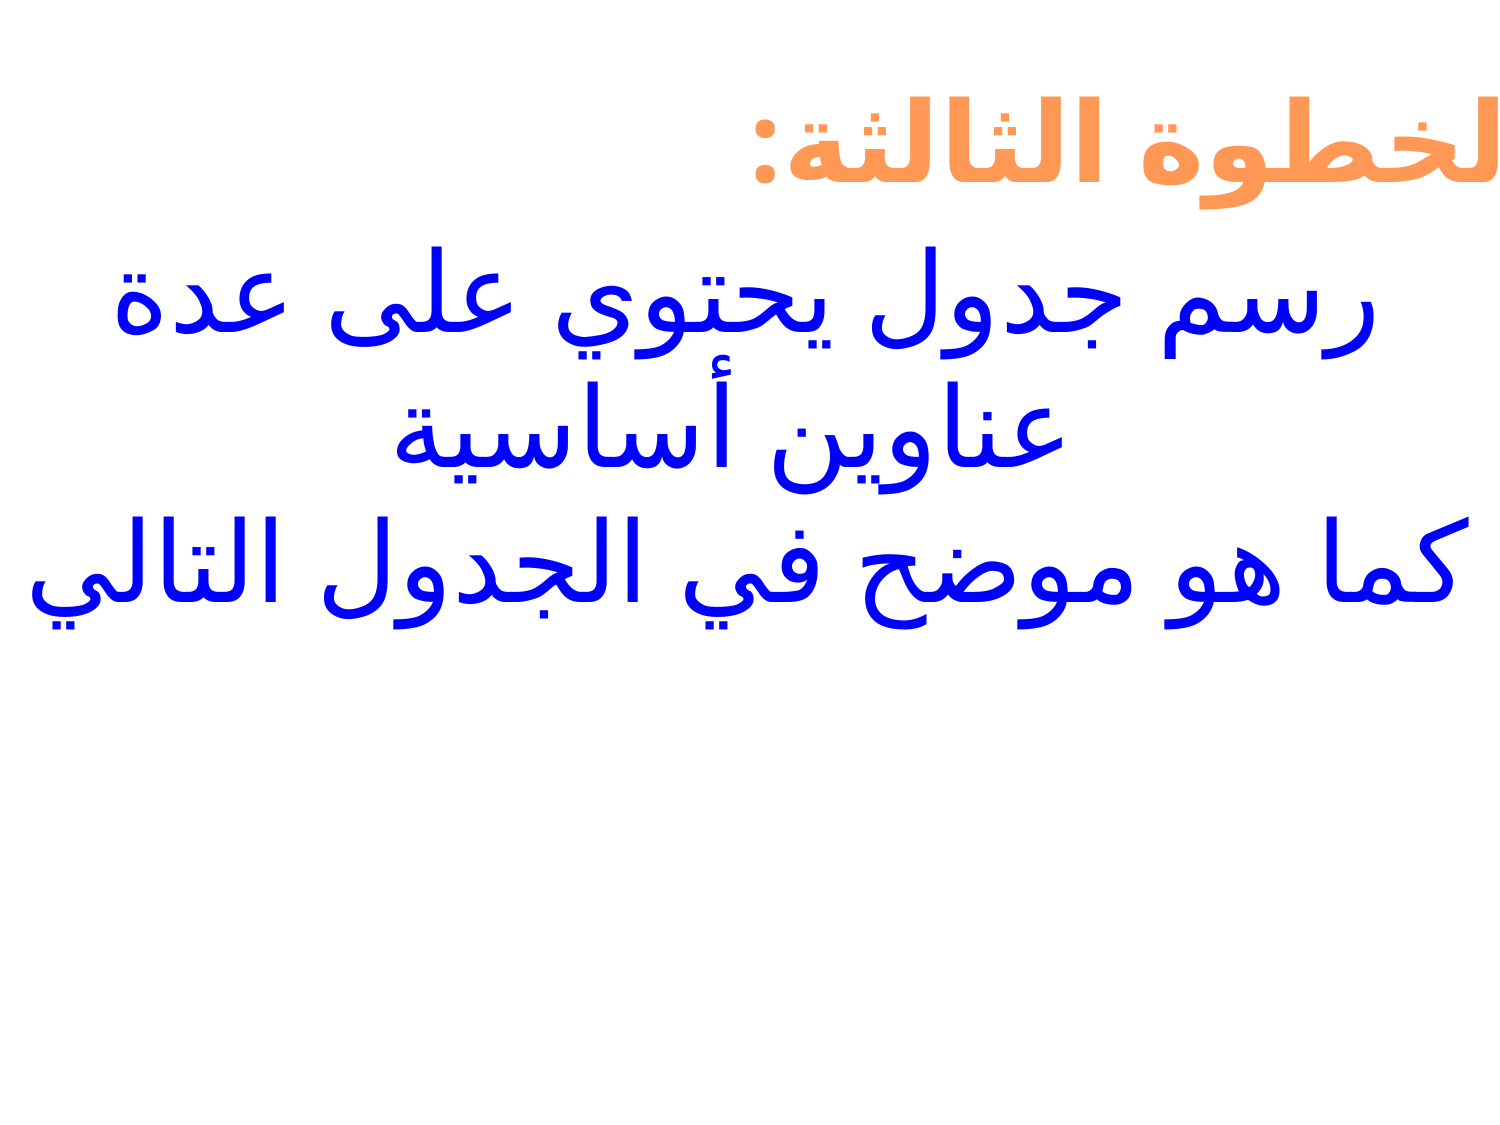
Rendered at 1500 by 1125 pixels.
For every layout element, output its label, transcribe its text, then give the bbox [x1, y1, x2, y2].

text_box الخطوة الثالثة: [732, 62, 1500, 212]
text_box رسم جدول يحتوي على عدة عناوين أساسية كما هو موضح في الجدول التالي : [0, 212, 1500, 633]
